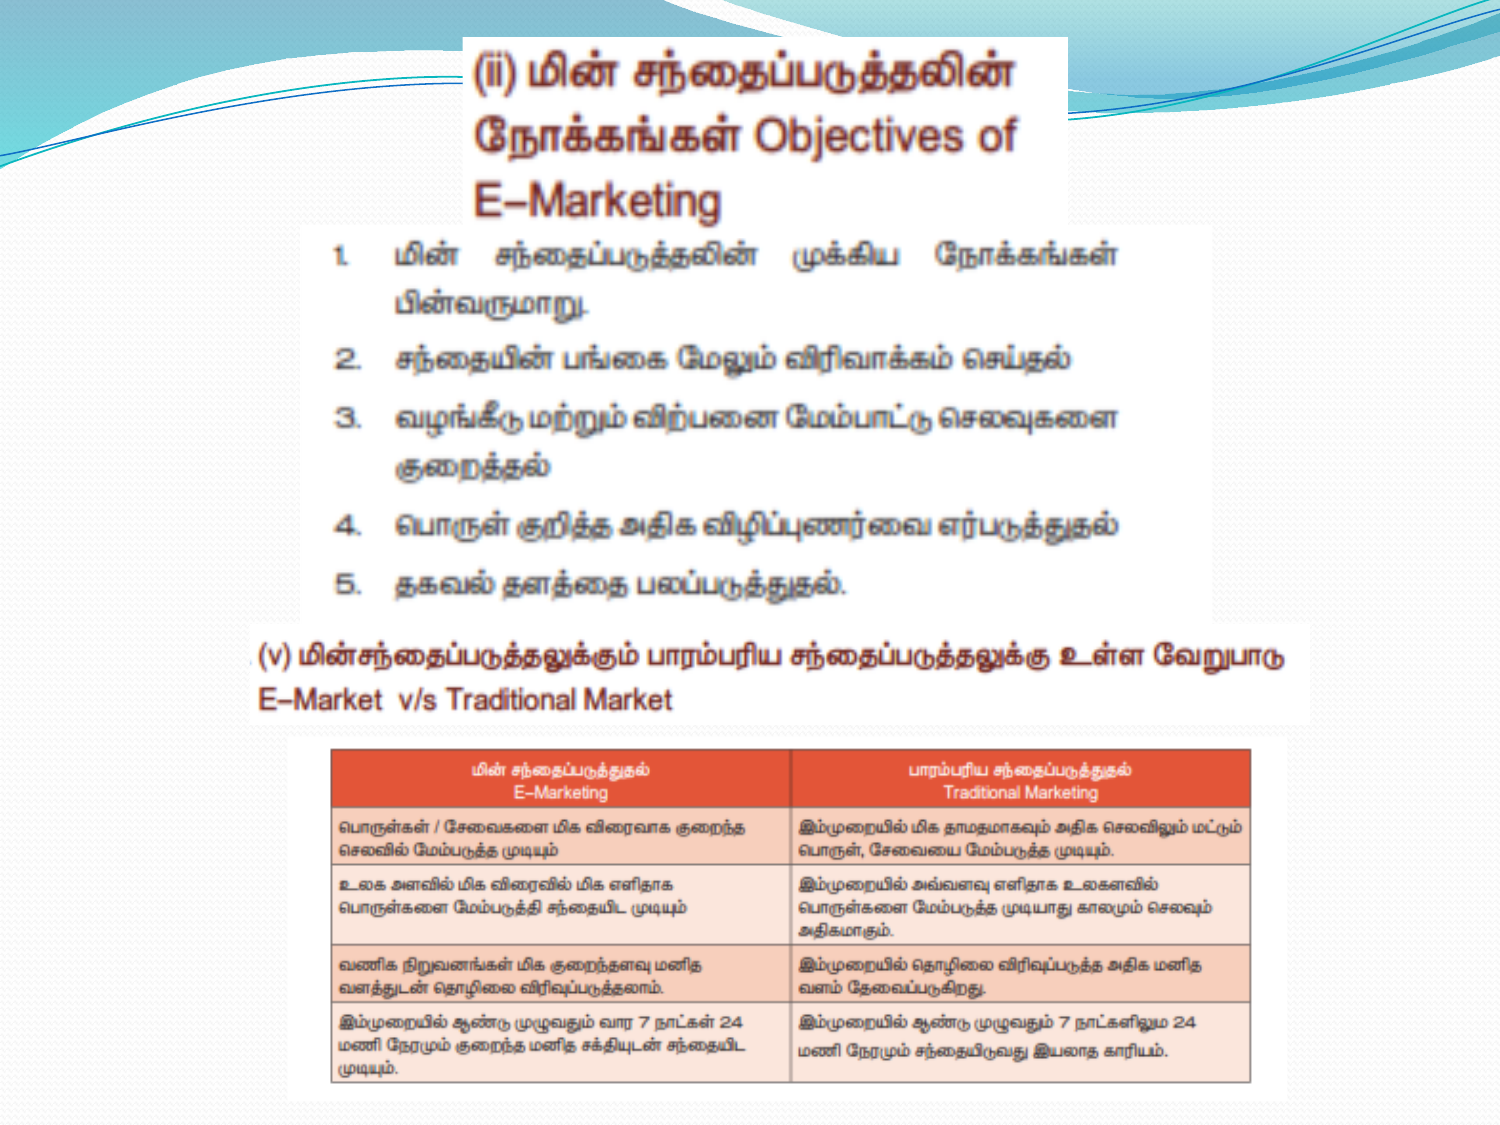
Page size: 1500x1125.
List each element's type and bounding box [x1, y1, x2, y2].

picture [462, 37, 1069, 238]
picture [287, 737, 1288, 1102]
list [299, 224, 1213, 624]
picture [249, 624, 1311, 726]
